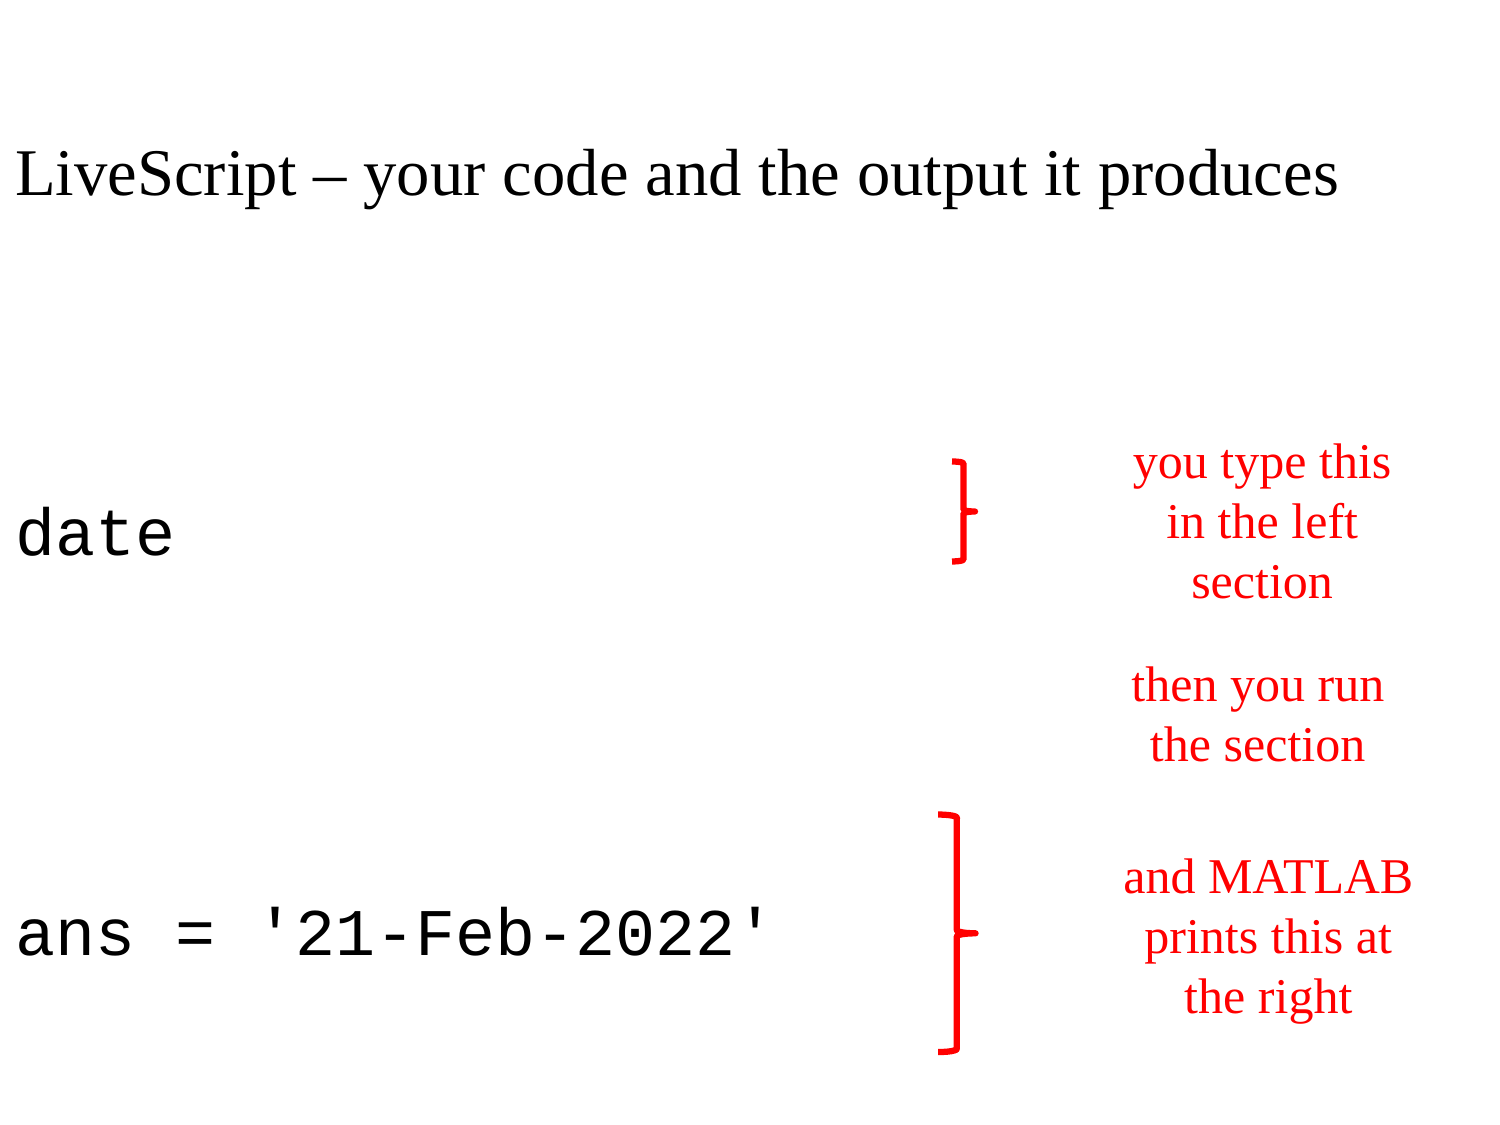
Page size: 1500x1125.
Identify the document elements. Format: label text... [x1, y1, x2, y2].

text_box then you run the section [1089, 602, 1427, 822]
text_box [952, 460, 976, 563]
text_box [938, 813, 977, 1053]
text_box and MATLAB prints this at the right [1099, 831, 1438, 1036]
text_box you type this in the left section [1093, 409, 1431, 629]
list LiveScript – your code and the output it produces date ans = '21-Feb-2022' [0, 120, 1463, 984]
